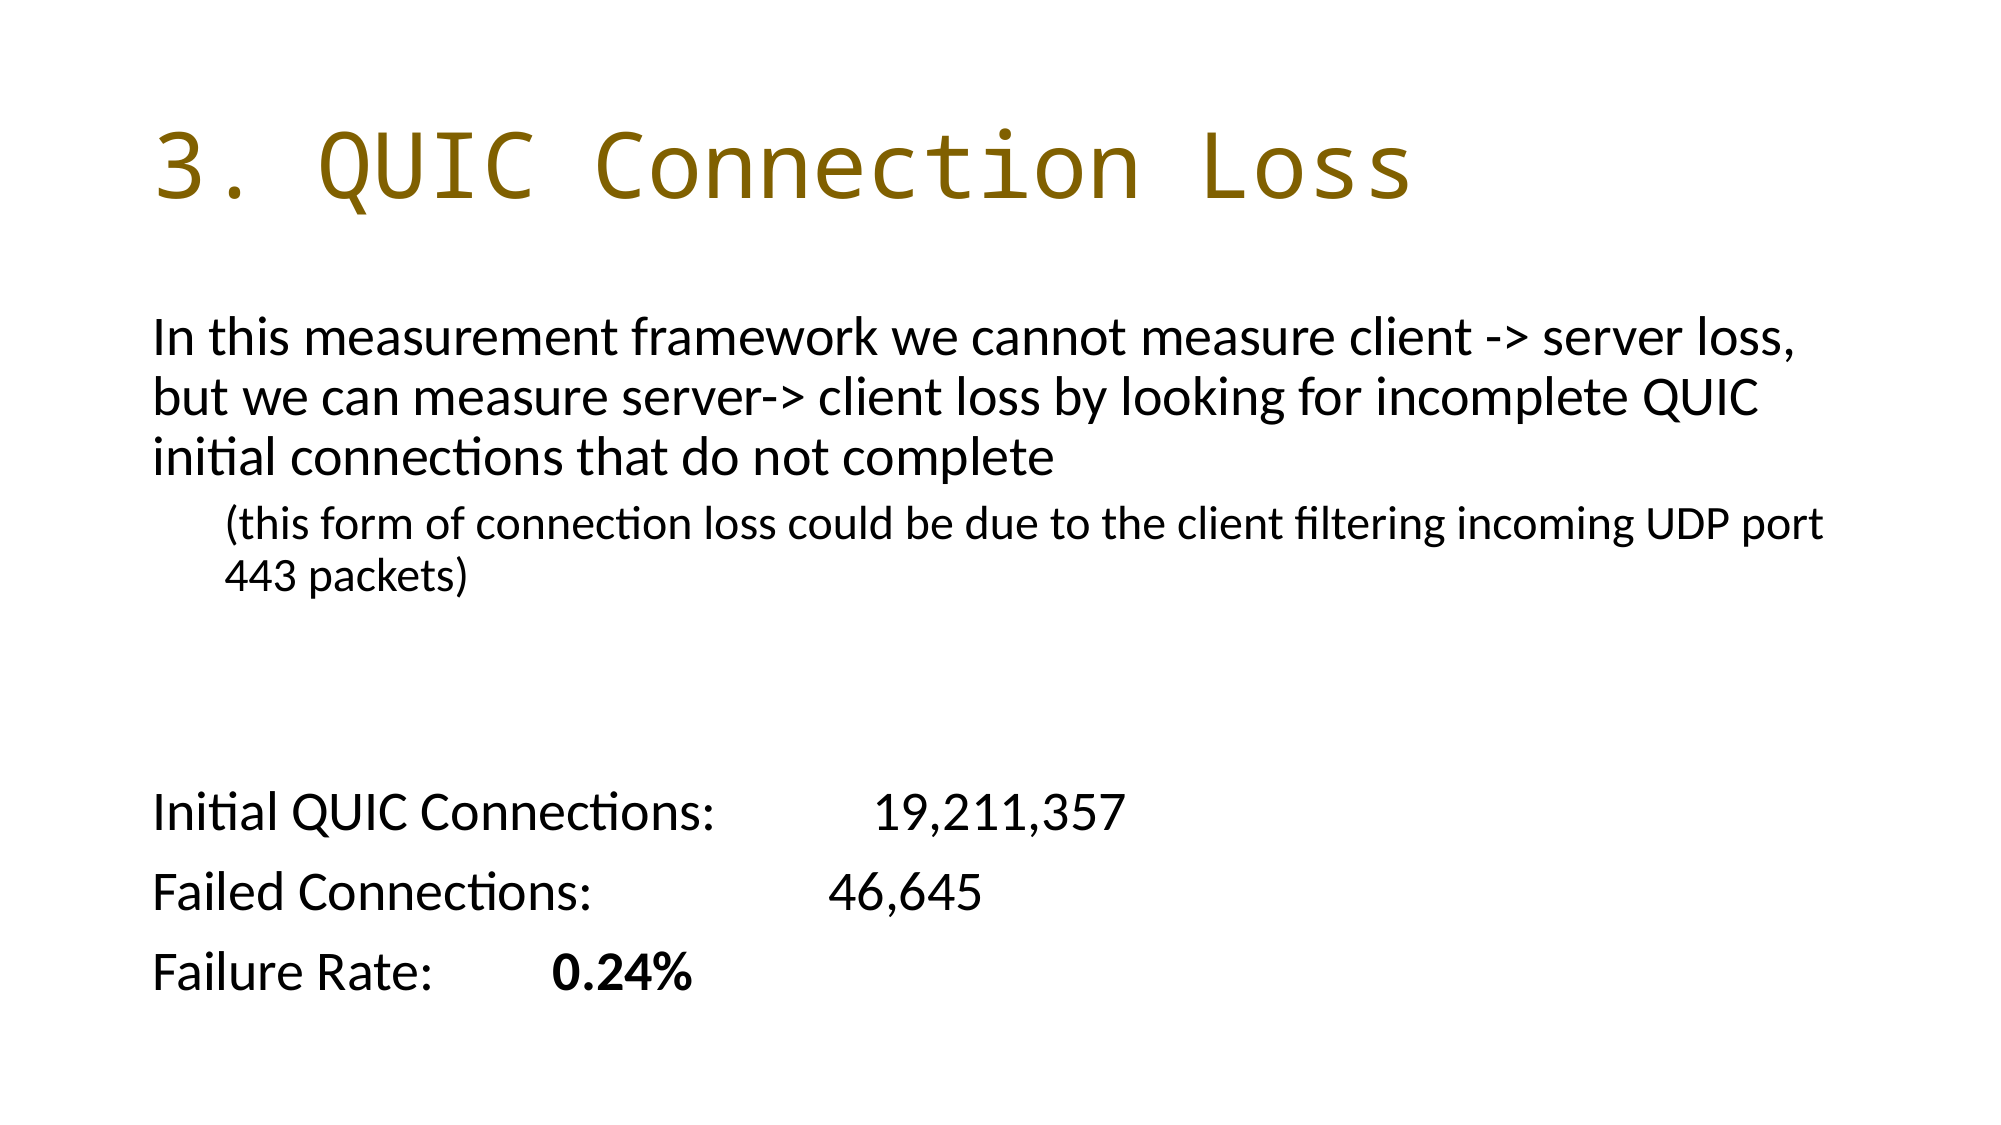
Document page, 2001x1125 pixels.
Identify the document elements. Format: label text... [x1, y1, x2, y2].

list In this measurement framework we cannot measure client -> server loss, but we can measure server-> client loss by looking for incomplete QUIC initial connections that do not complete (this form of connection loss could be due to the client filtering incoming UDP port 443 packets) Initial QUIC Connections: 19,211,357 Failed Connections: 46,645 Failure Rate: 0.24% [137, 299, 1863, 1014]
title 3. QUIC Connection Loss [137, 59, 1863, 278]
